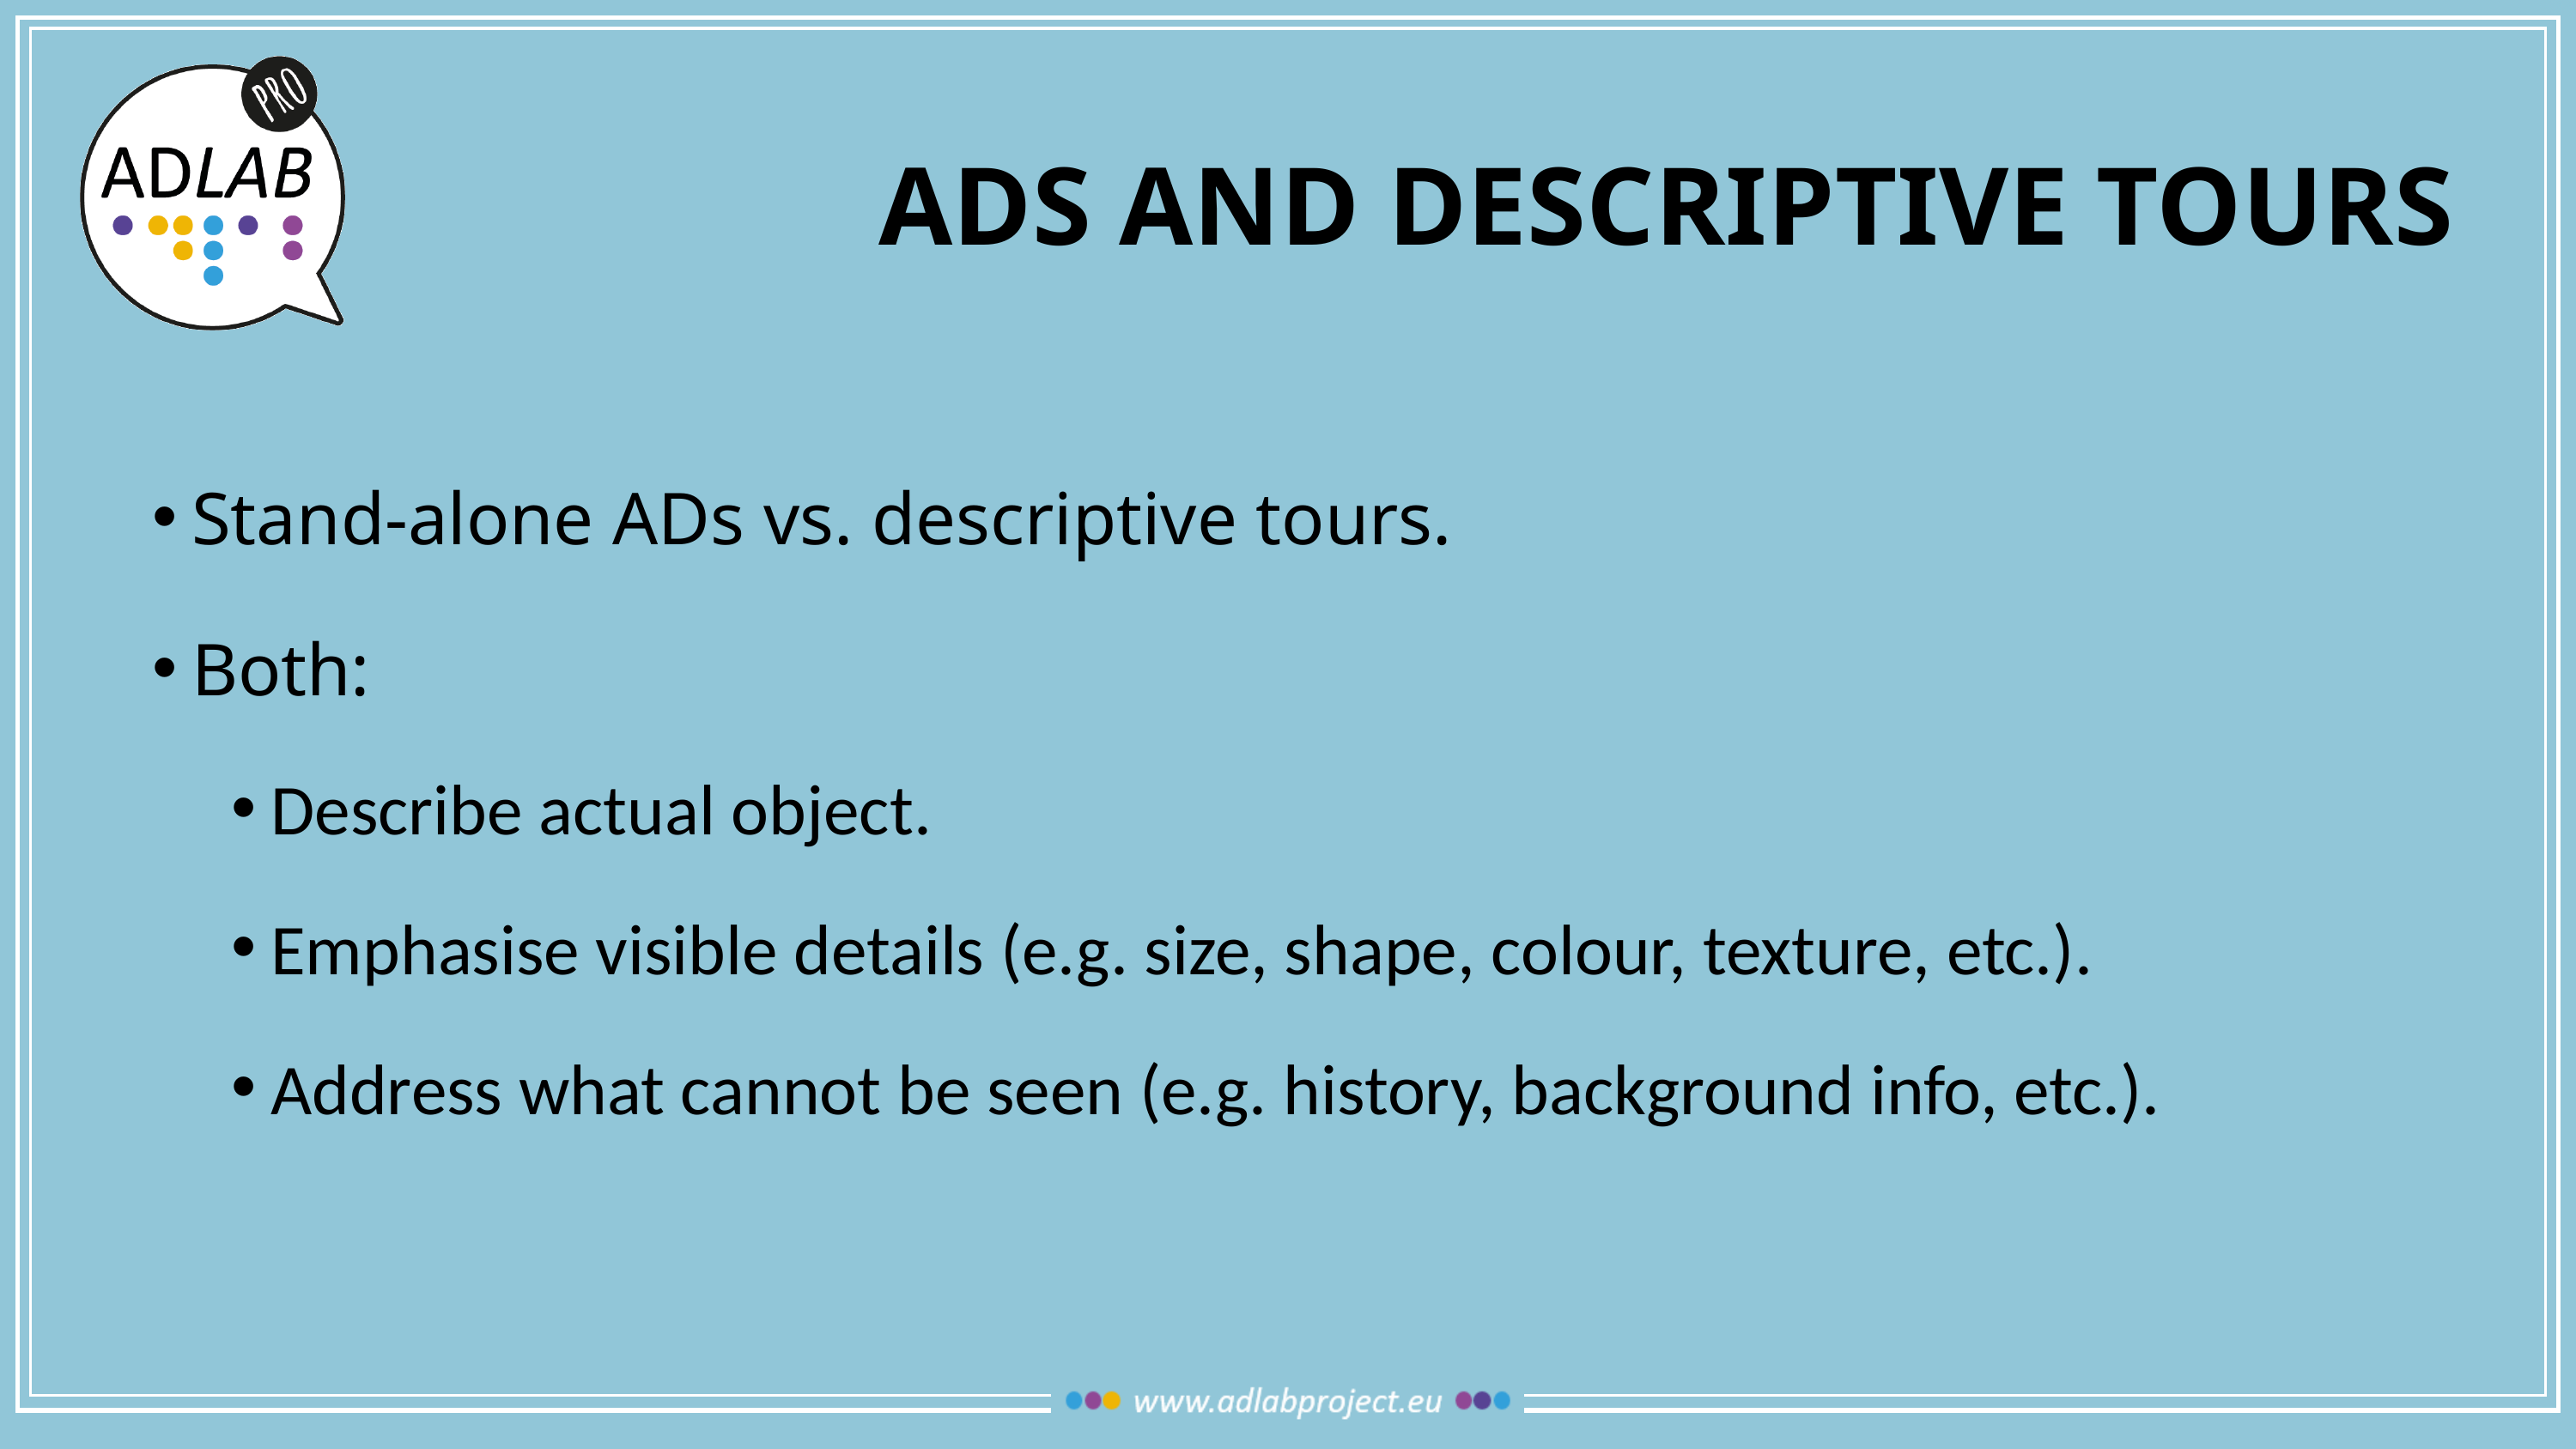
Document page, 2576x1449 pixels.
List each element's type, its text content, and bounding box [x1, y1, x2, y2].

title Ads and descriptive tours [384, 70, 2467, 351]
picture [72, 49, 353, 330]
list Stand-alone ADs vs. descriptive tours. Both: Describe actual object. Emphasise visible details (e.g. size, shape, colour, texture, etc.). Address what cannot be seen (e.g. history, background info, etc.). [139, 423, 2464, 1130]
picture [1051, 1378, 1524, 1429]
